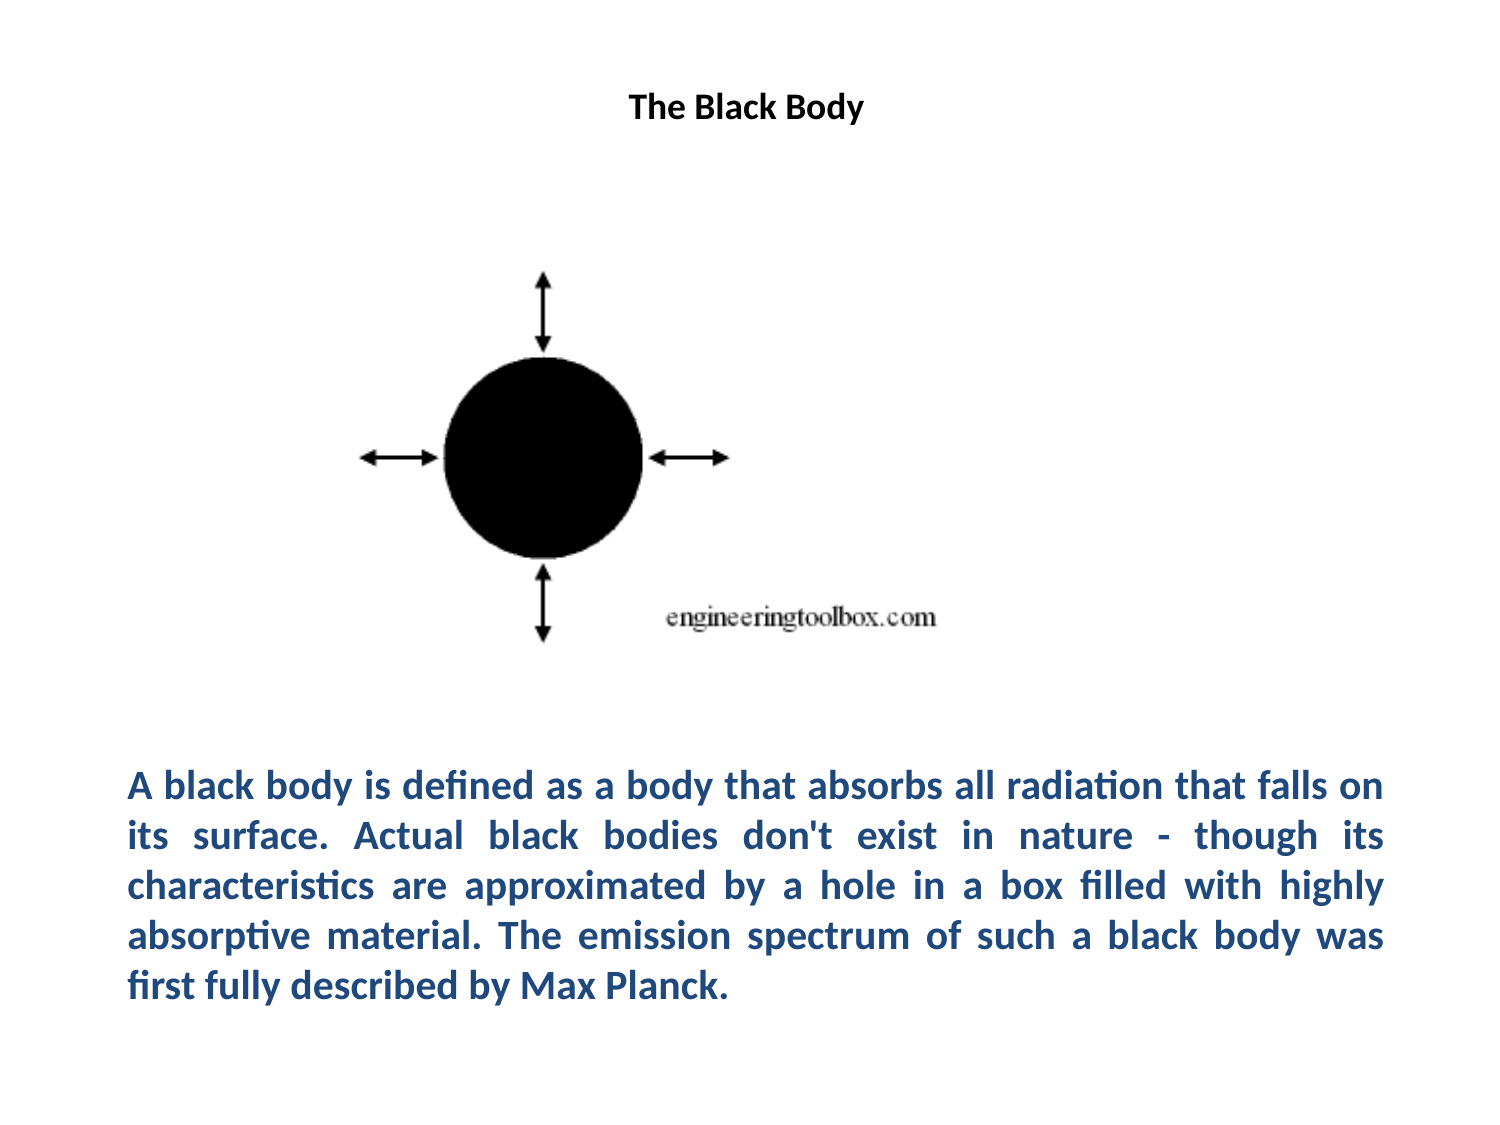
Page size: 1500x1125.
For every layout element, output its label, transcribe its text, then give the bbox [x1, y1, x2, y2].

text_box A black body is defined as a body that absorbs all radiation that falls on its surface. Actual black bodies don't exist in nature - though its characteristics are approximated by a hole in a box filled with highly absorptive material. The emission spectrum of such a black body was first fully described by Max Planck. [112, 750, 1400, 1015]
text_box The Black Body [613, 74, 880, 135]
picture [349, 262, 976, 652]
